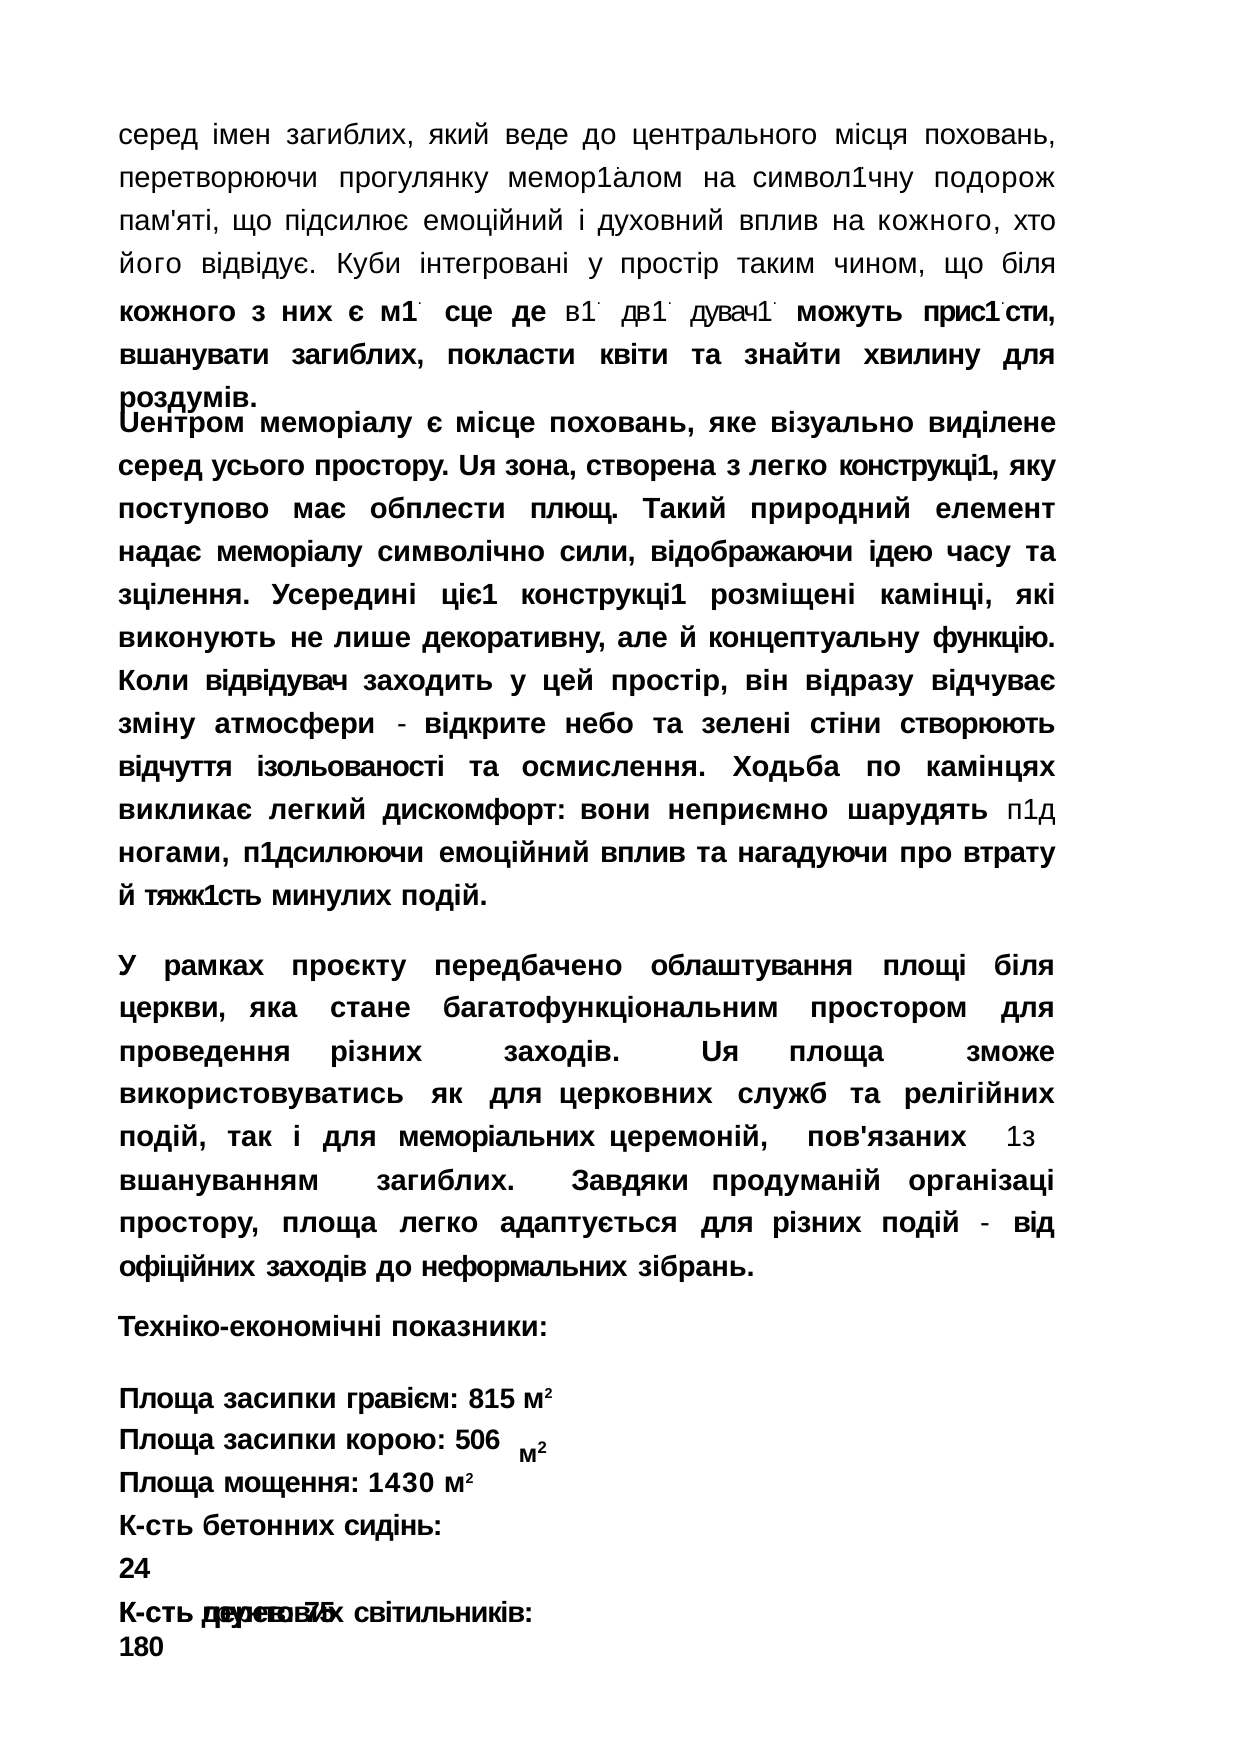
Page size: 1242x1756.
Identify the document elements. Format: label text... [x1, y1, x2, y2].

text_box Техніко-економічні показники: Площа засипки гравієм: 815 м2 [110, 1304, 560, 1414]
text_box серед імен загиблих, який веде до центрального місця поховань, перетворюючи прогулянку мемор1алом на символ1чну подорож пам'яті, що підсилює емоційний і духовний вплив на кожного, хто його відвідує. Куби інтегровані у простір таким чином, що біля кожного з них є м1. сце де в1. дв1. дувач1. можуть прис1.сти, вшанувати загиблих, покласти квіти та знайти хвилину для роздумів. [112, 104, 1061, 413]
text_box м2 [512, 1407, 554, 1468]
text_box К-сть грунтових світильників: 180 [116, 1591, 586, 1662]
text_box Площа засипки корою: 506 Площа мощення: 1430 м2 К-сть бетонних сидінь: 24 К-сть дерев: 75 [112, 1410, 507, 1629]
text_box Uентром меморіалу є місце поховань, яке візуально виділене серед усього простору. Uя зона, створена з легко конструкці1, яку поступово має обплести плющ. Такий природний елемент надає меморіалу символічно сили, відображаючи ідею часу та зцілення. Усередині ціє1 конструкці1 розміщені камінці, які виконують не лише декоративну, але й концептуальну функцію. Коли відвідувач заходить у цей простір, він відразу відчуває зміну атмосфери - відкрите небо та зелені стіни створюють відчуття ізольованості та осмислення. Ходьба по камінцях викликає легкий дискомфорт: вони неприємно шарудять п1д ногами, п1дсилюючи емоційний вплив та нагадуючи про втрату й тяжк1сть минулих подій. У рамках проєкту передбачено облаштування площі біля церкви, яка стане багатофункціональним простором для проведення різних заходів. Uя площа зможе використовуватись як для церковних служб та релігійних подій, так і для меморіальних церемоній, пов'язаних 1з вшануванням загиблих. Завдяки продуманій організаці простору, площа легко адаптується для різних подій - від офіційних заходів до неформальних зібрань. [115, 393, 1057, 1282]
